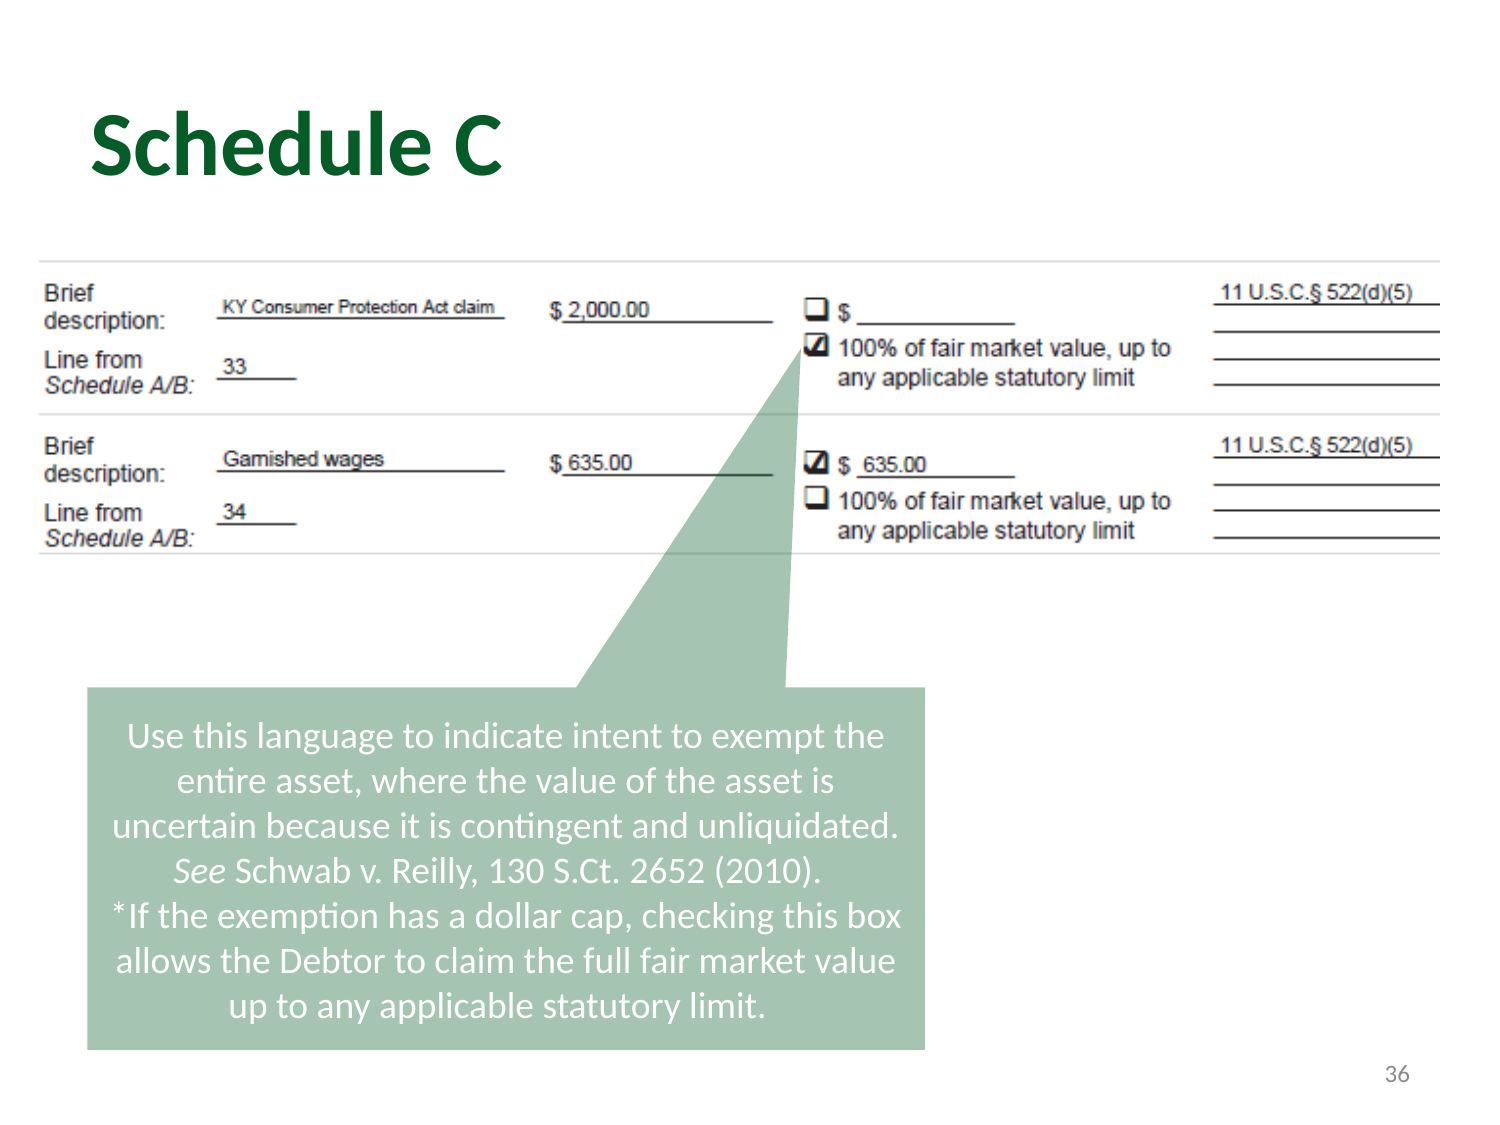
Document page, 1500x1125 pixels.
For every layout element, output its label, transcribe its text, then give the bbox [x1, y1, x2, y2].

title Schedule C [75, 45, 1425, 233]
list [12, 249, 1440, 557]
slide_number 36 [1074, 1042, 1425, 1103]
text_box Use this language to indicate intent to exempt the entire asset, where the value of the asset is uncertain because it is contingent and unliquidated. See Schwab v. Reilly, 130 S.Ct. 2652 (2010). *If the exemption has a dollar cap, checking this box allows the Debtor to claim the full fair market value up to any applicable statutory limit. [85, 566, 928, 1053]
